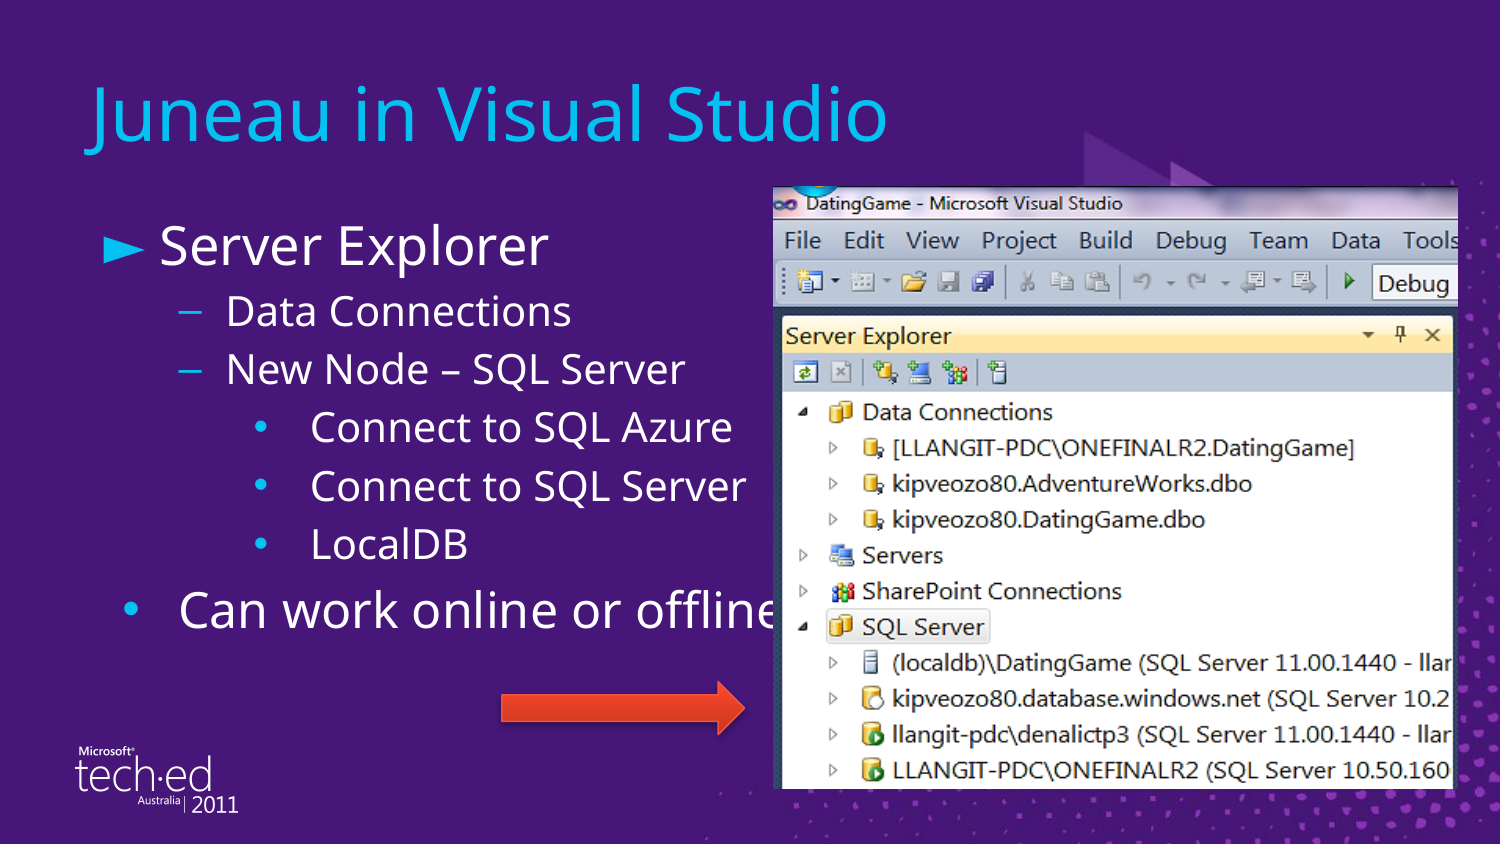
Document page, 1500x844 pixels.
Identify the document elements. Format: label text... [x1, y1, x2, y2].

list Server Explorer Data Connections New Node – SQL Server Connect to SQL Azure Connect to SQL Server LocalDB Can work online or offline [88, 203, 768, 659]
picture [0, 0, 1500, 844]
title Juneau in Visual Studio [75, 40, 1425, 182]
text_box [501, 680, 746, 736]
